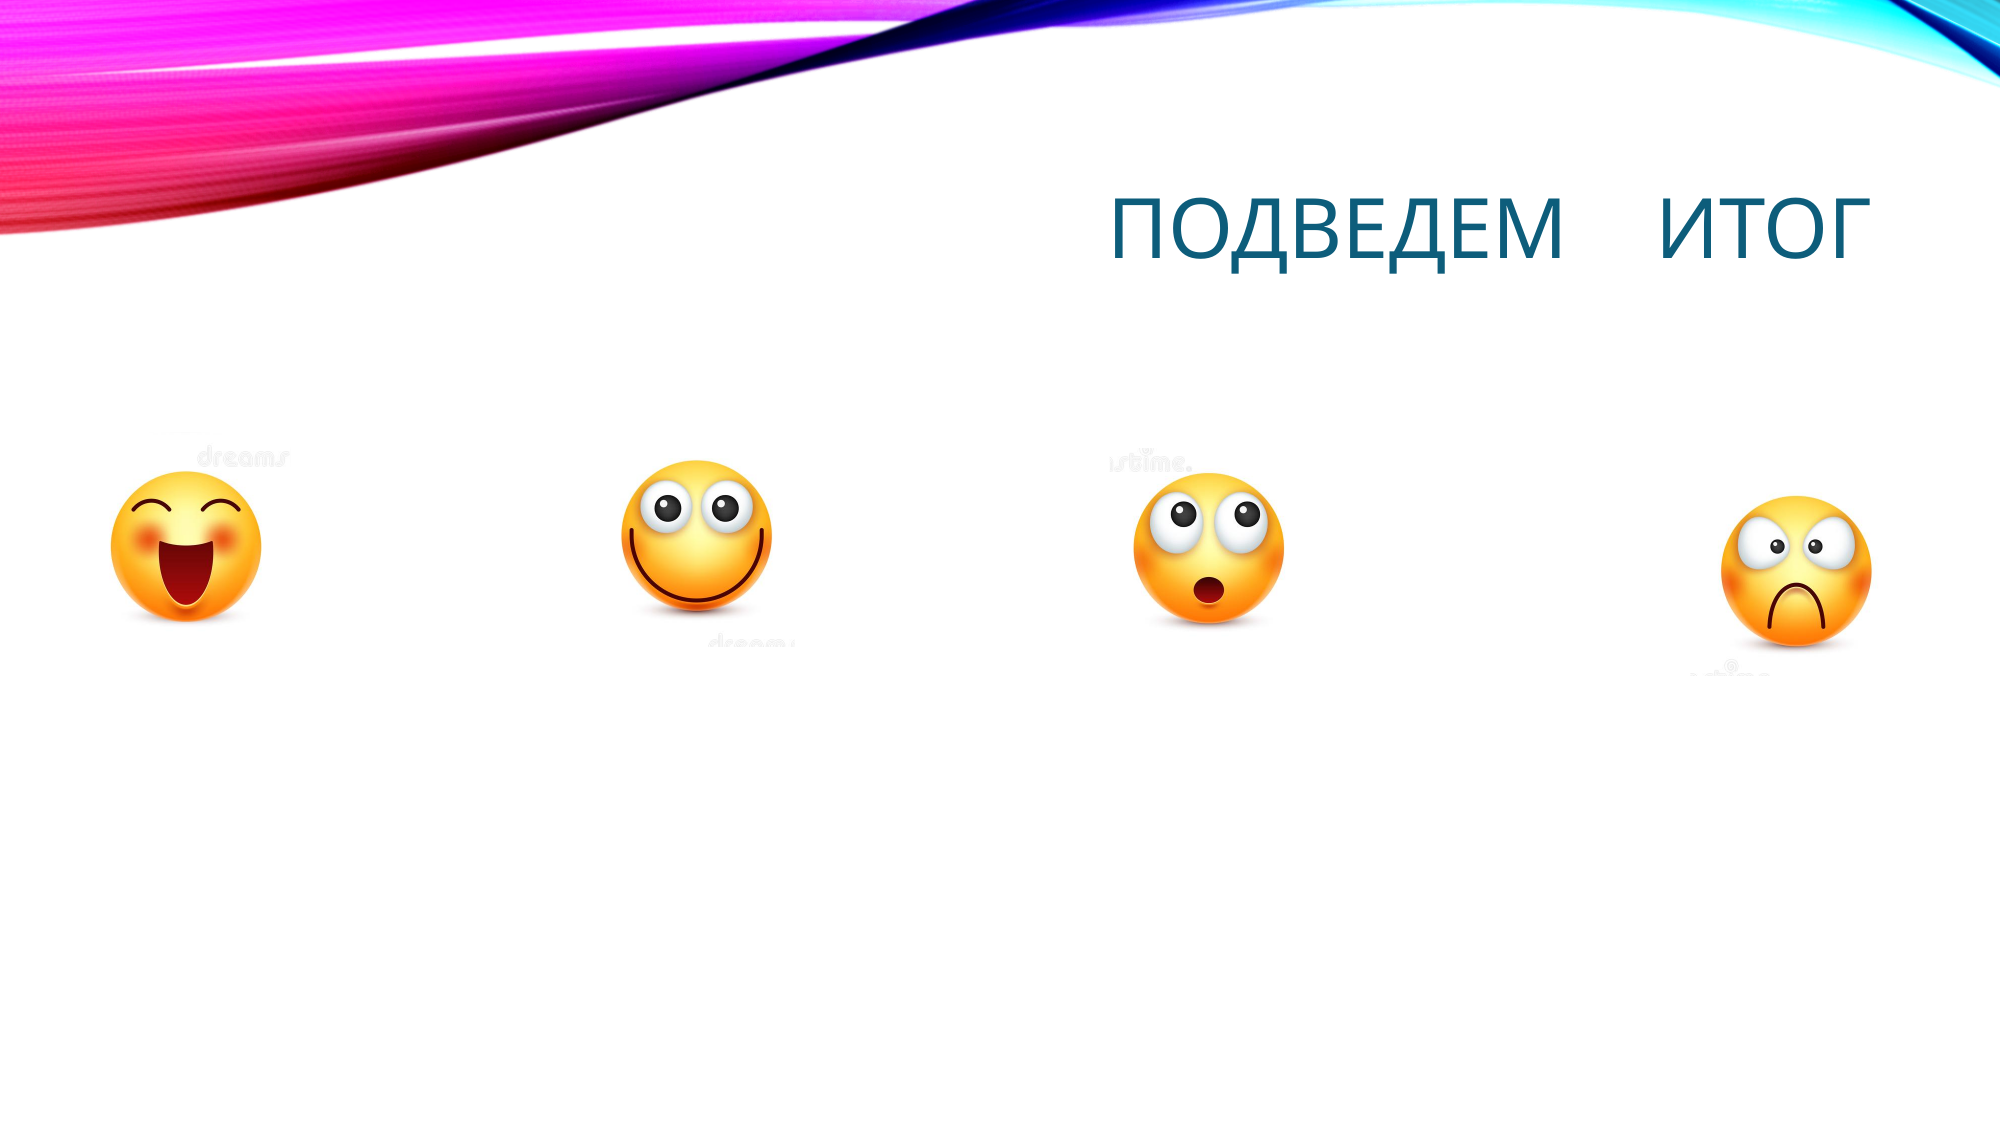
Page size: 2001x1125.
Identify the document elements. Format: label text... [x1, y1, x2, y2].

picture [596, 435, 795, 647]
picture [1890, 0, 2000, 75]
picture [1910, 0, 2000, 45]
picture [0, 0, 2000, 237]
picture [83, 432, 291, 647]
picture [1690, 470, 1902, 676]
title Подведем итог [474, 125, 1888, 338]
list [1109, 448, 1317, 652]
